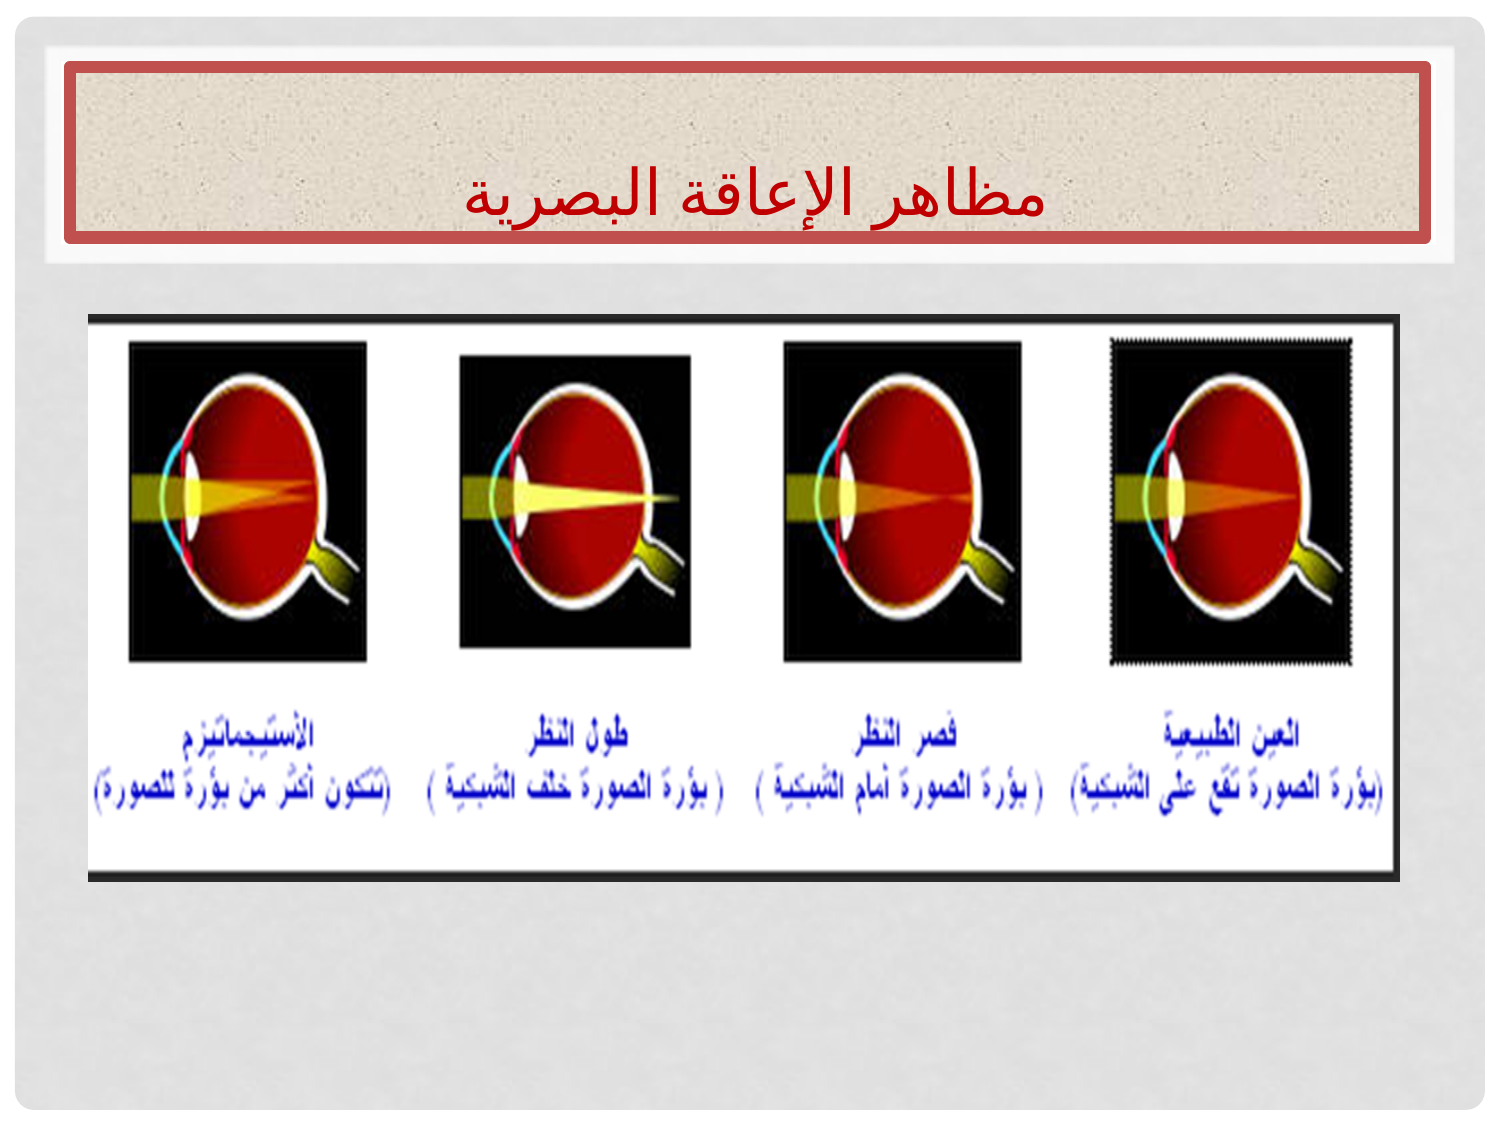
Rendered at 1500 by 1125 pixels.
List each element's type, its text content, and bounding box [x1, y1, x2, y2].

title مظاهر الإعاقة البصرية [69, 66, 1425, 238]
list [88, 314, 1400, 882]
